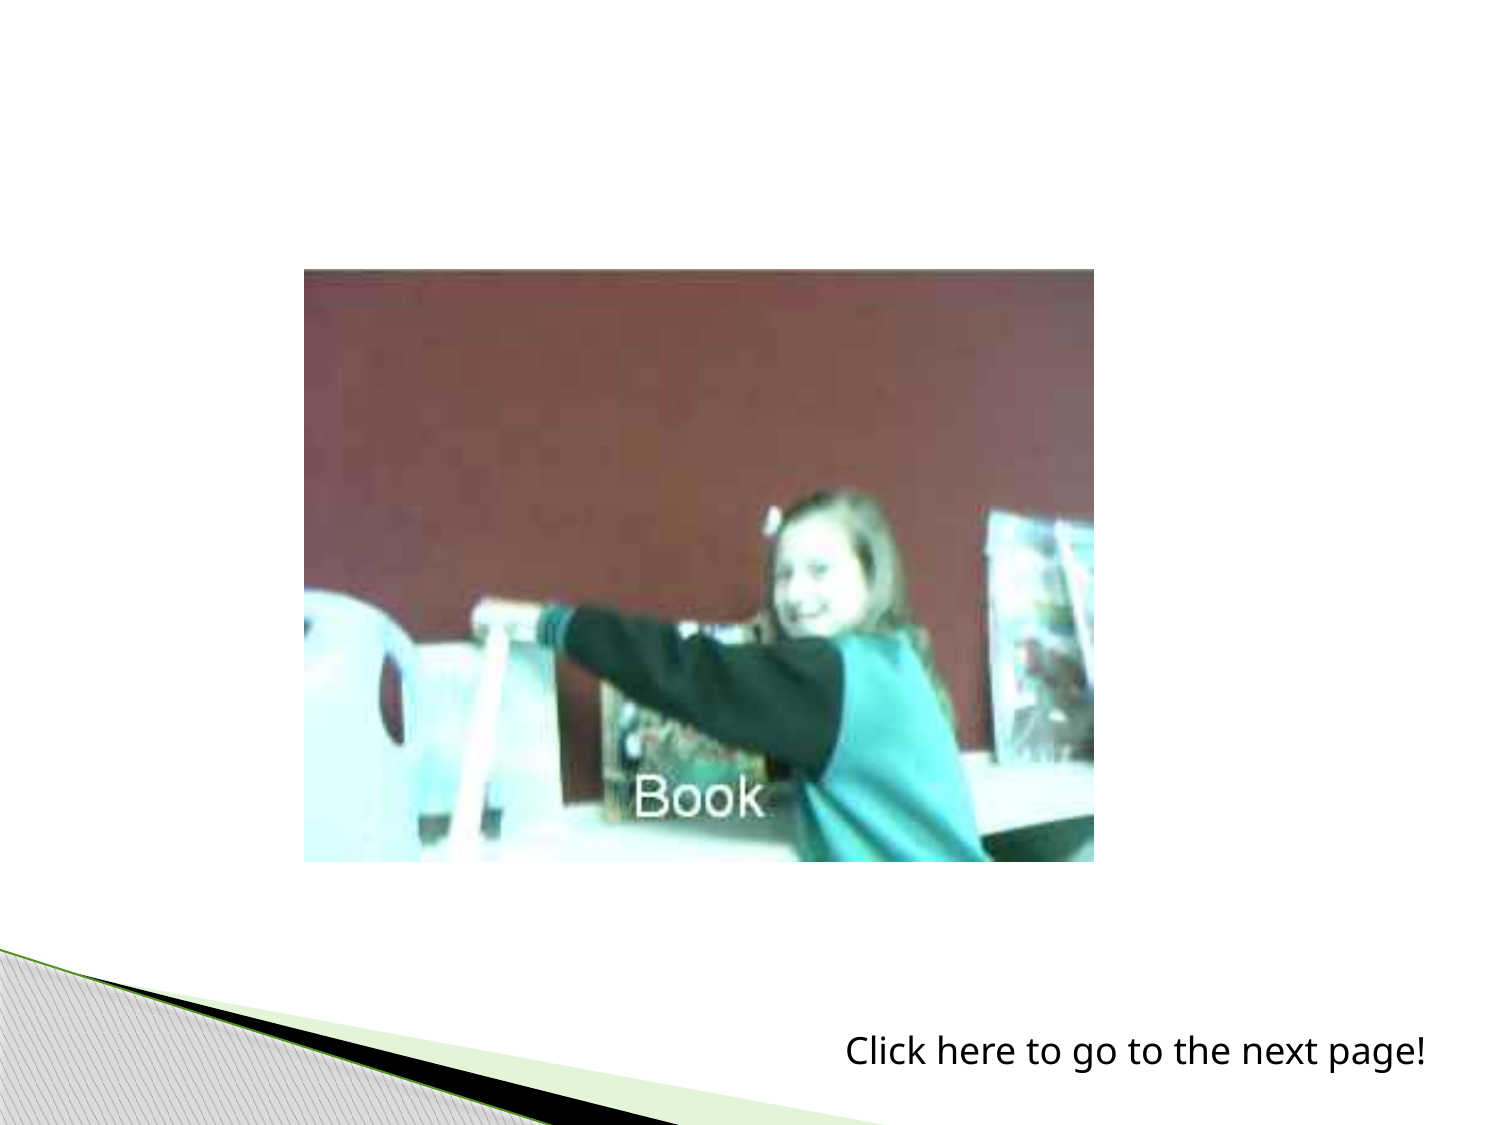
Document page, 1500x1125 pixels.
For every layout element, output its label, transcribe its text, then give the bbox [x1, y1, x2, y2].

text_box Click here to go to the next page! [609, 1019, 1442, 1080]
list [304, 269, 1094, 862]
